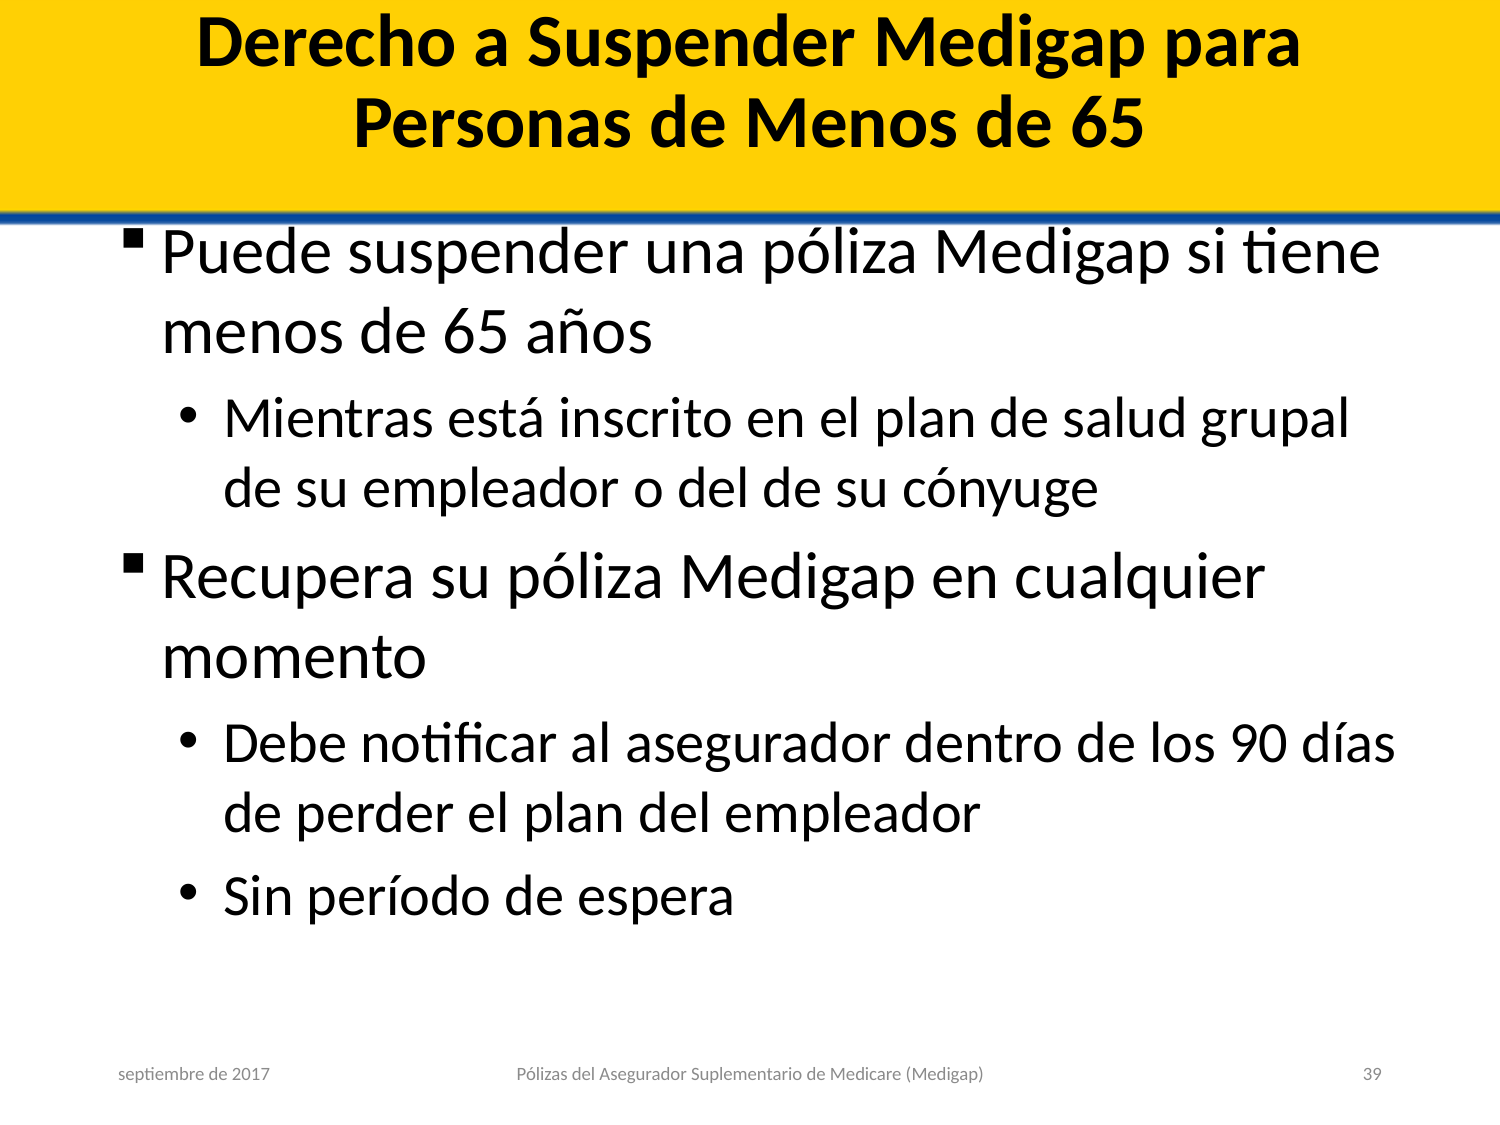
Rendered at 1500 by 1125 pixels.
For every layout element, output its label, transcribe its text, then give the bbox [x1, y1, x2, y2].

picture [0, 0, 1500, 1125]
slide_number 39 [1059, 1042, 1397, 1103]
title Derecho a Suspender Medigap para Personas de Menos de 65 [103, 0, 1397, 167]
footer Pólizas del Asegurador Suplementario de Medicare (Medigap) [496, 1042, 1004, 1103]
slide_number septiembre de 2017 [103, 1042, 441, 1103]
list Puede suspender una póliza Medigap si tiene menos de 65 años Mientras está inscrito en el plan de salud grupal de su empleador o del de su cónyuge Recupera su póliza Medigap en cualquier momento Debe notificar al asegurador dentro de los 90 días de perder el plan del empleador Sin período de espera [103, 199, 1413, 1014]
